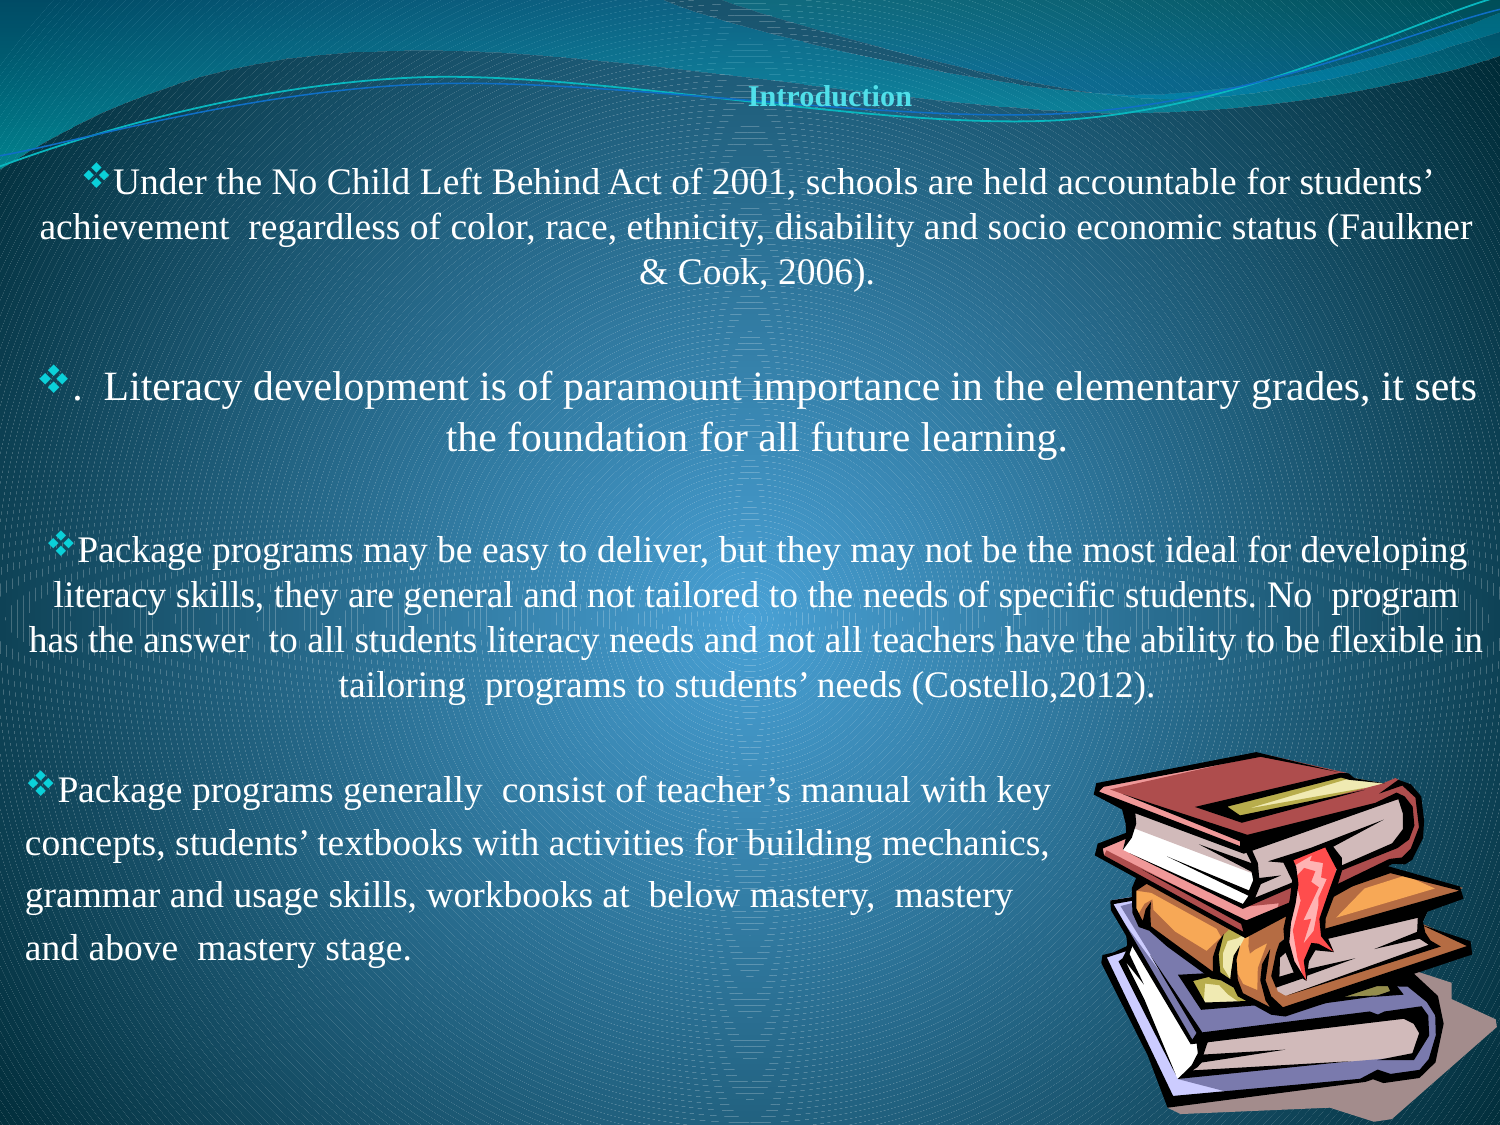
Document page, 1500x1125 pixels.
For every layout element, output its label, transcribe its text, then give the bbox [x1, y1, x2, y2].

title Introduction [187, 75, 1476, 113]
picture [1093, 749, 1500, 1125]
subtitle Under the No Child Left Behind Act of 2001, schools are held accountable for students’ achievement regardless of color, race, ethnicity, disability and socio economic status (Faulkner & Cook, 2006). . Literacy development is of paramount importance in the elementary grades, it sets the foundation for all future learning. Package programs may be easy to deliver, but they may not be the most ideal for developing literacy skills, they are general and not tailored to the needs of specific students. No program has the answer to all students literacy needs and not all teachers have the ability to be flexible in tailoring programs to students’ needs (Costello,2012). Package programs generally consist of teacher’s manual with key concepts, students’ textbooks with activities for building mechanics, grammar and usage skills, workbooks at below mastery, mastery and above mastery stage. [24, 149, 1500, 1125]
